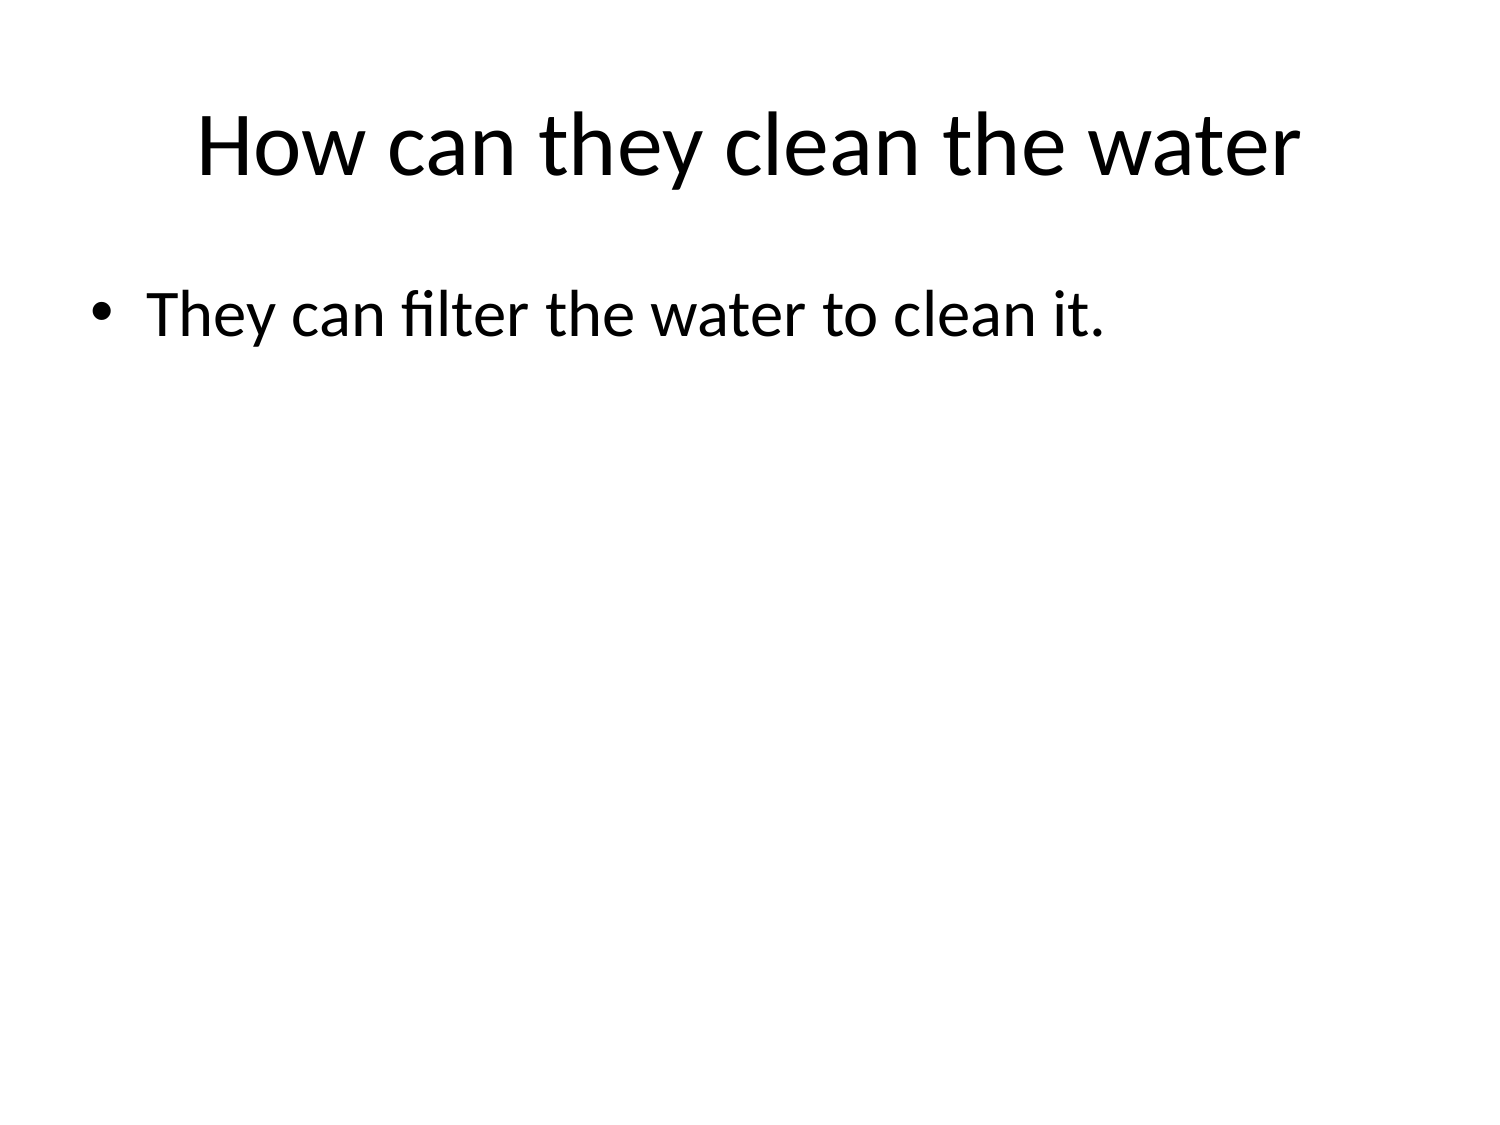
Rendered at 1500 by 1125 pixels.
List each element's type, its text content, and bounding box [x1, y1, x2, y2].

title How can they clean the water [75, 45, 1425, 233]
list They can filter the water to clean it. [75, 262, 1425, 1005]
